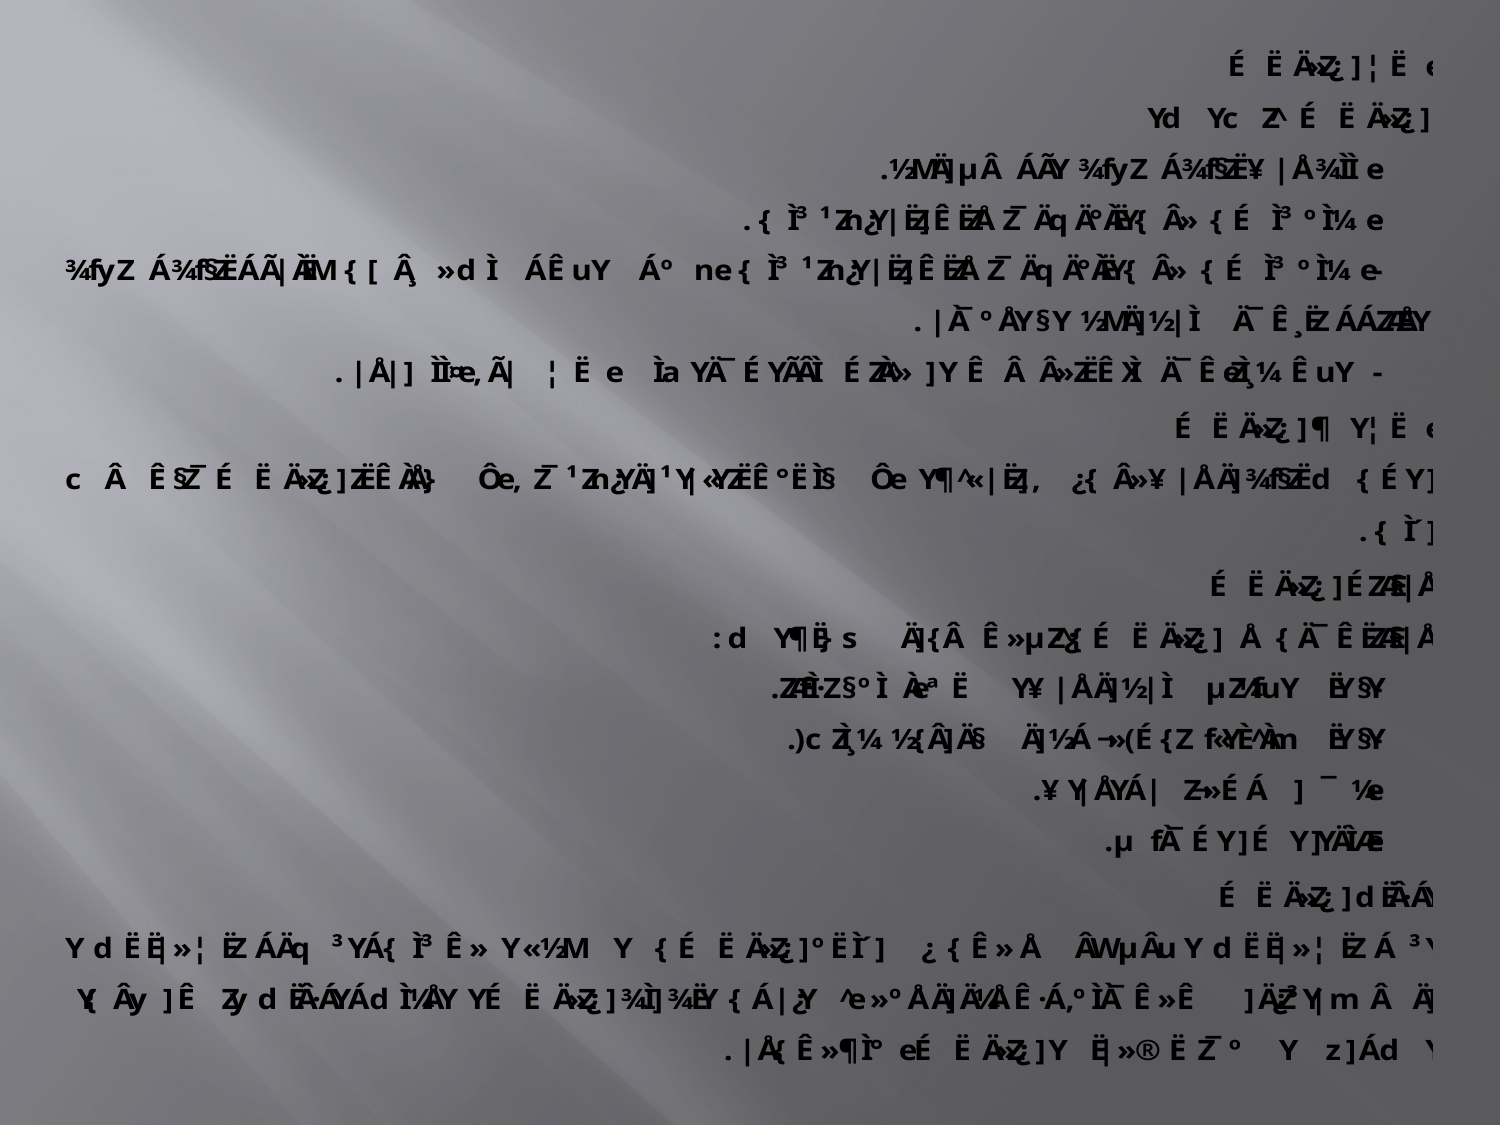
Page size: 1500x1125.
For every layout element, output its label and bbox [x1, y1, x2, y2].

picture [64, 42, 1442, 1083]
